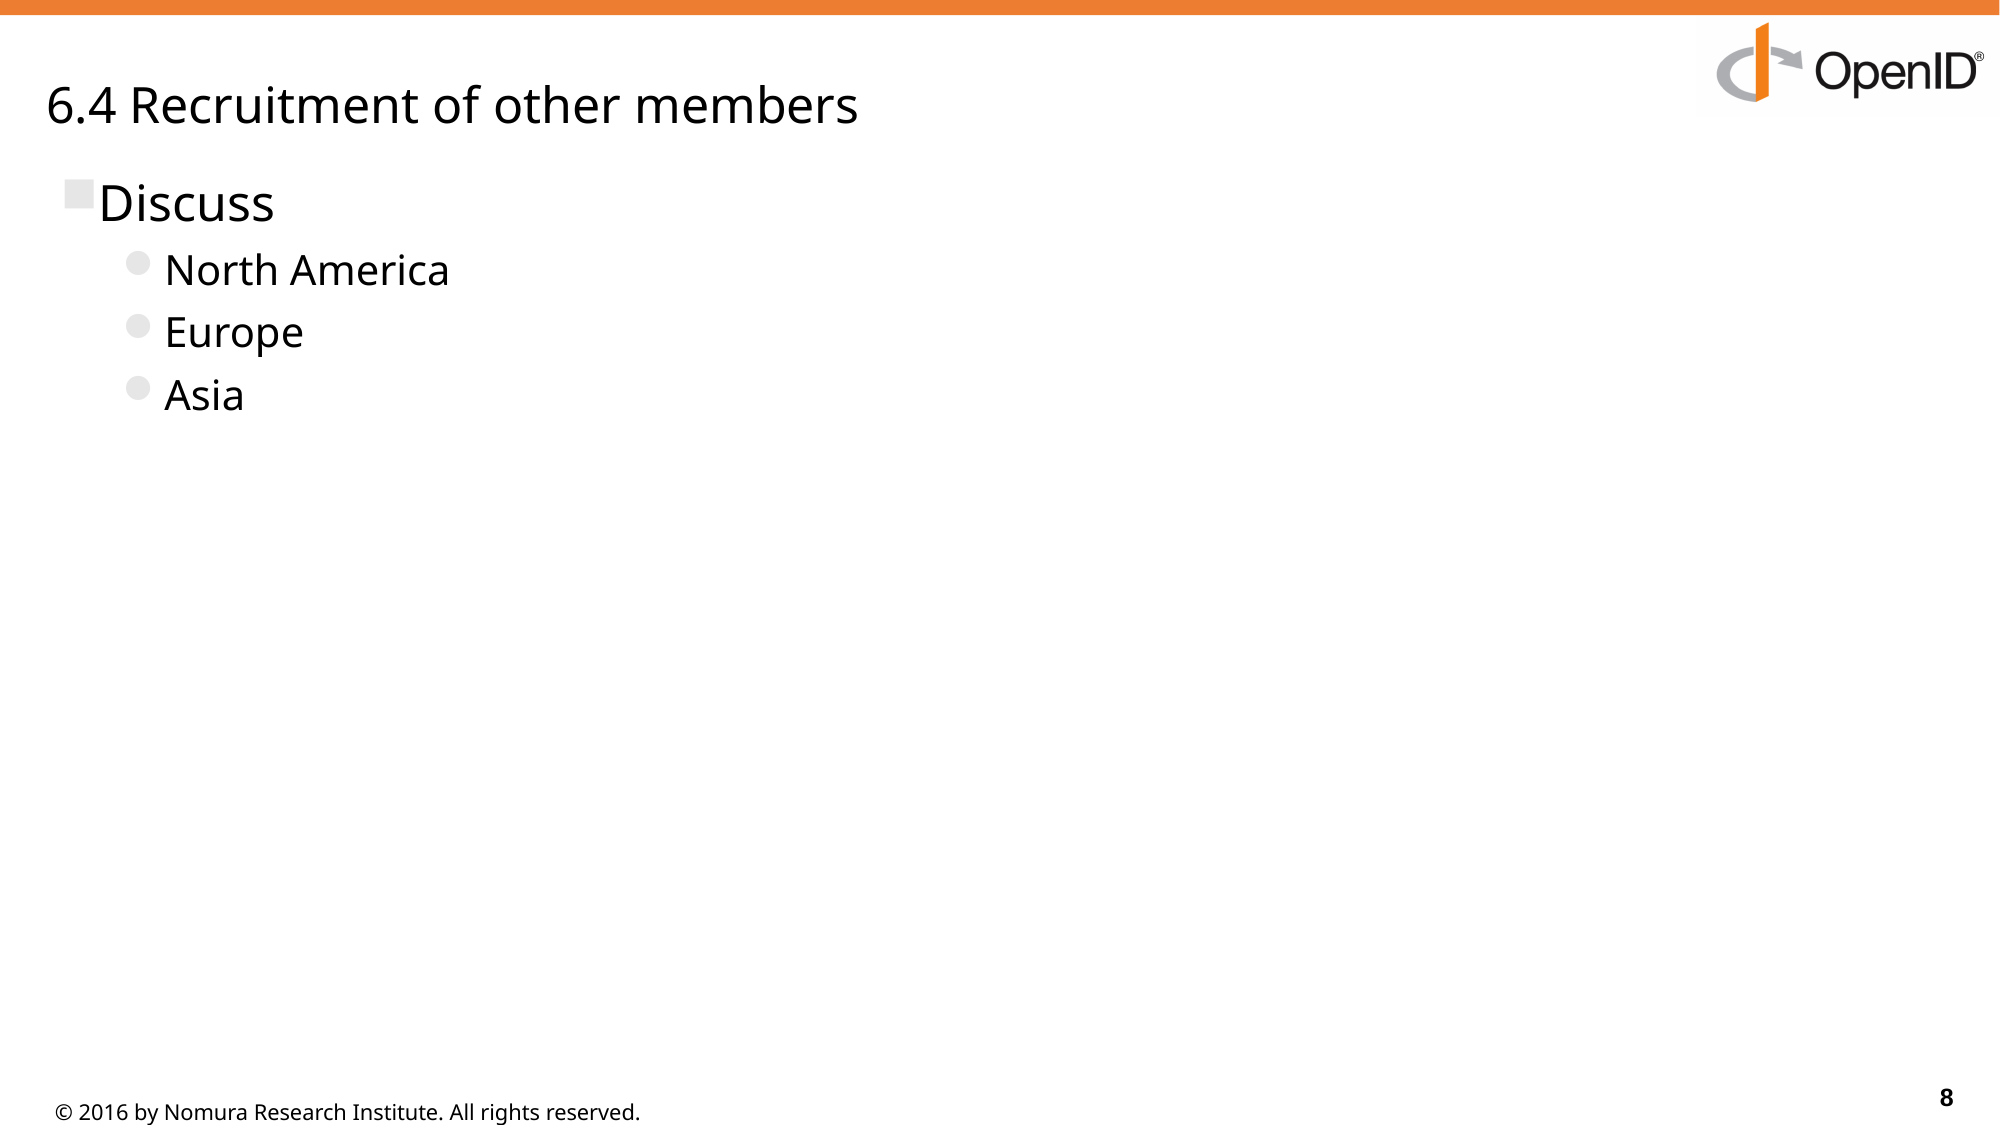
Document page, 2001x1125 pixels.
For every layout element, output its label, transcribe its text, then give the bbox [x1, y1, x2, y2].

slide_number 8 [1820, 1078, 1954, 1116]
title 6.4 Recruitment of other members [45, 49, 1955, 142]
picture [1696, 16, 2000, 117]
list Discuss North America Europe Asia [45, 163, 1955, 1060]
